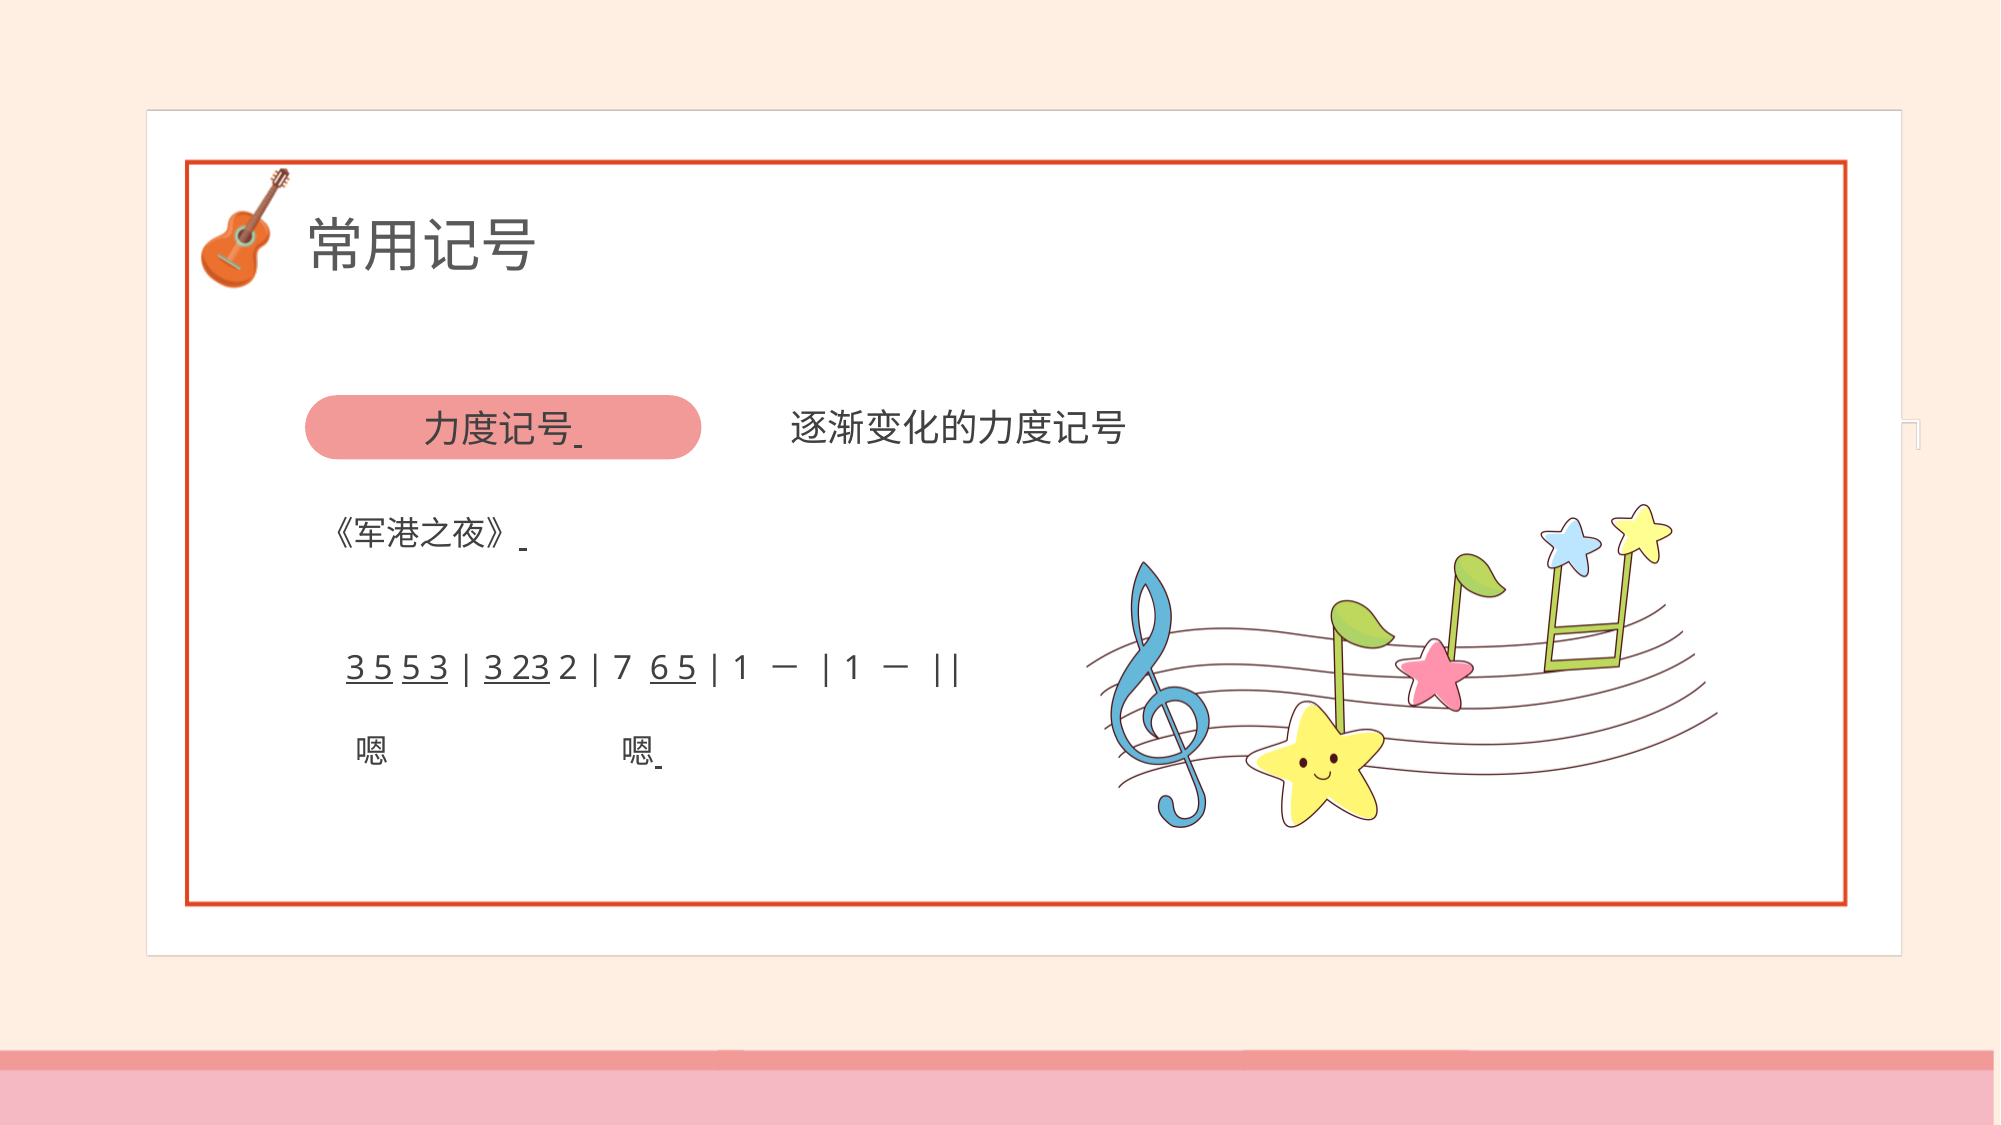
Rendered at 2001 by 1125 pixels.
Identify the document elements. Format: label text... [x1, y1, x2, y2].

text_box 3 5 5 3 | 3 23 2 | 7 6 5 | 1 － | 1 － || [331, 638, 1086, 694]
text_box 《军港之夜》 [305, 505, 1086, 560]
text_box 常用记号 [332, 201, 987, 286]
picture [107, 40, 1926, 1014]
text_box 力度记号 [304, 394, 703, 461]
picture [0, 1035, 1994, 1125]
text_box 逐渐变化的力度记号 [775, 396, 1808, 457]
text_box 嗯 嗯 [340, 723, 1086, 778]
